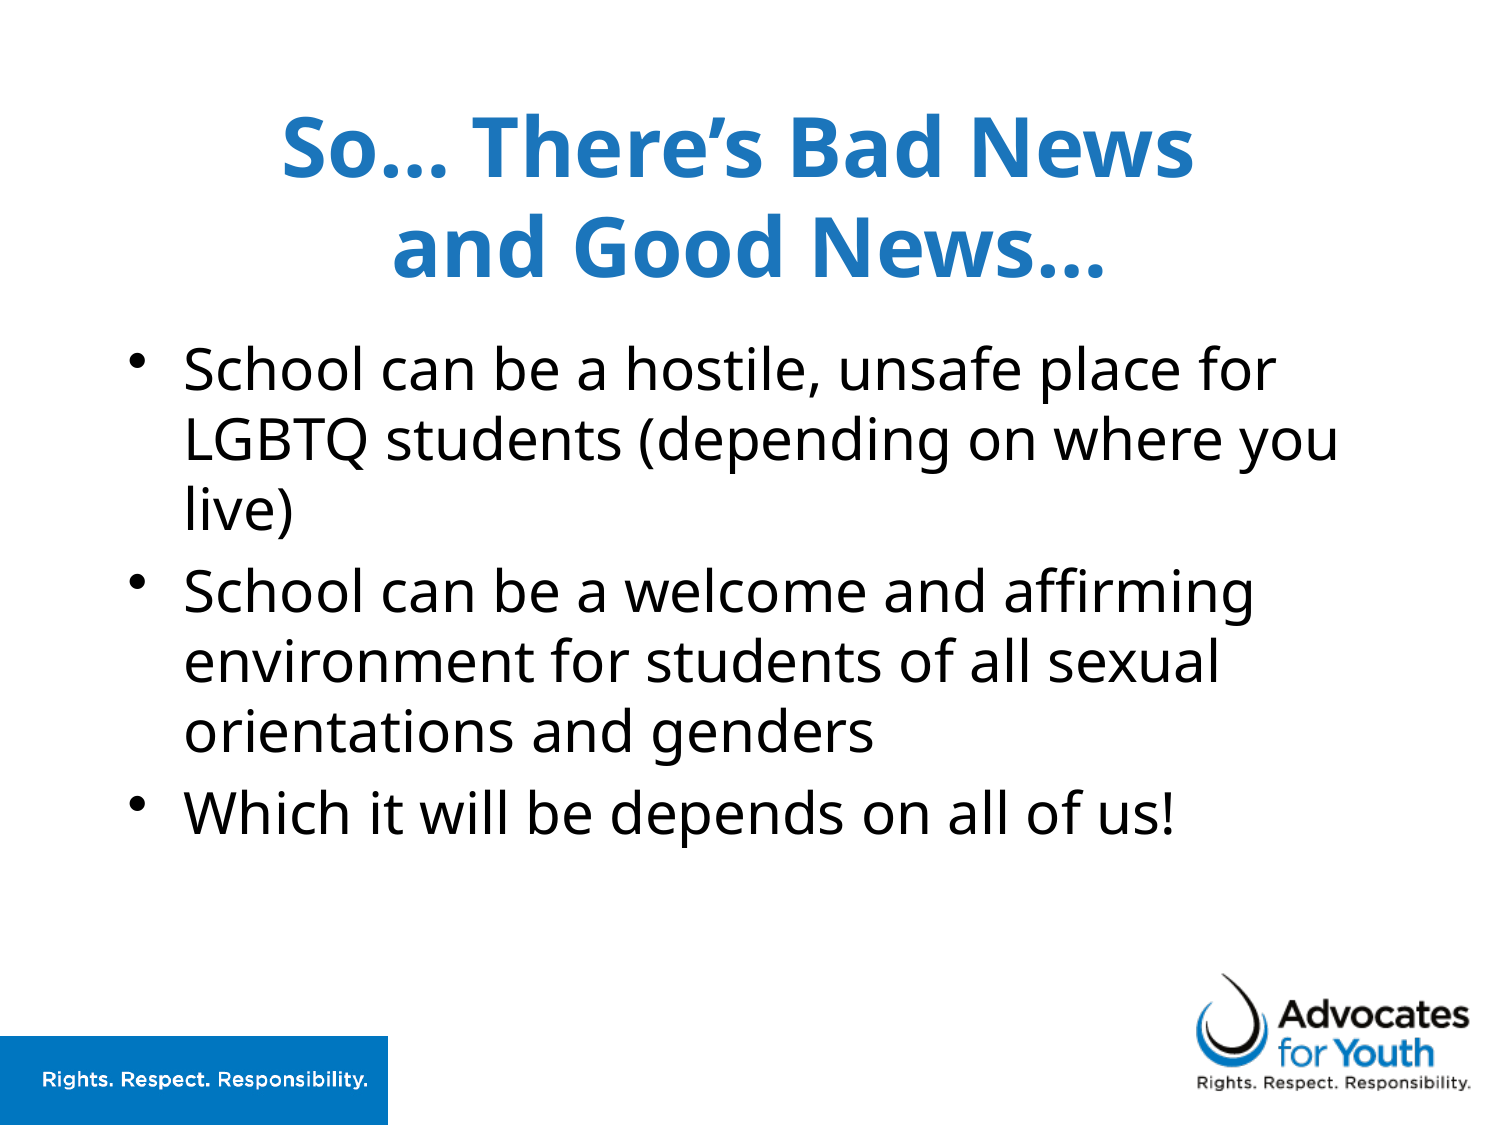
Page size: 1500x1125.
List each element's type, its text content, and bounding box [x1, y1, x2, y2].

picture [1170, 943, 1496, 1119]
list School can be a hostile, unsafe place for LGBTQ students (depending on where you live) School can be a welcome and affirming environment for students of all sexual orientations and genders Which it will be depends on all of us! [112, 324, 1388, 1000]
title So… There’s Bad News and Good News… [112, 99, 1388, 288]
picture [0, 1036, 388, 1125]
